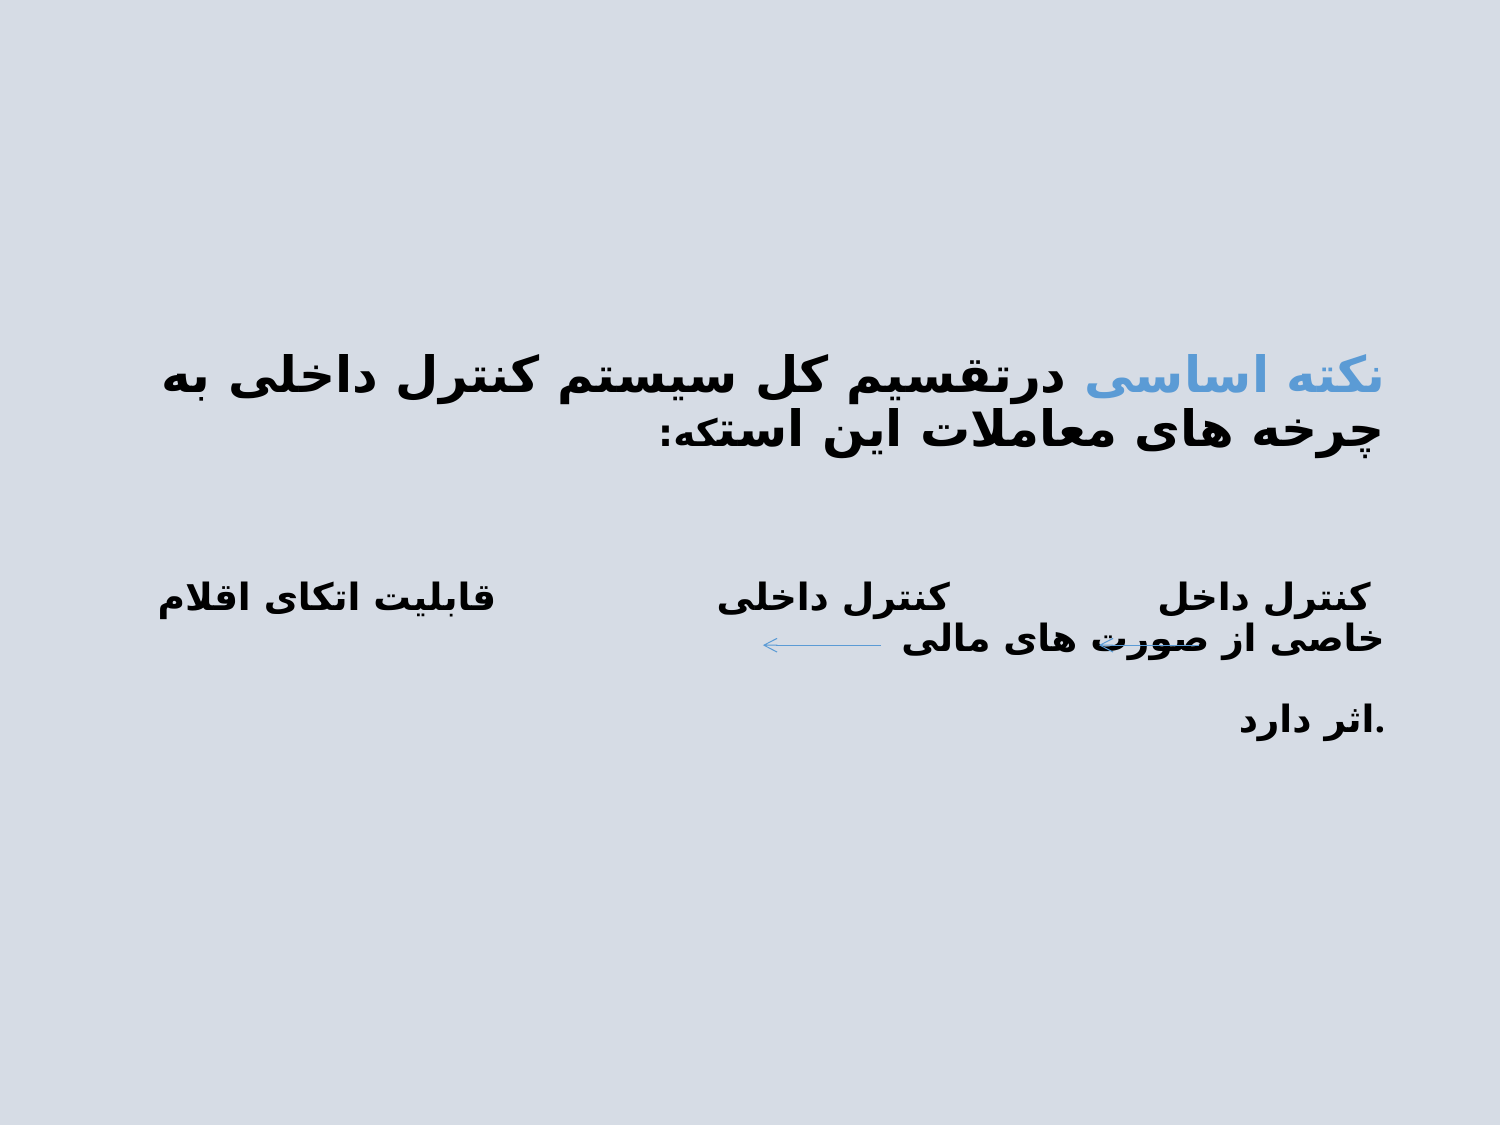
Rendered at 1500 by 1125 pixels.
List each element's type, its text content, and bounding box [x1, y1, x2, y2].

title نکته اساسی درتقسیم کل سیستم کنترل داخلی به چرخه های معاملات این استکه: کنترل داخل کنترل داخلی قابلیت اتکای اقلام خاصی از صورت های مالی اثر دارد. [100, 326, 1401, 809]
